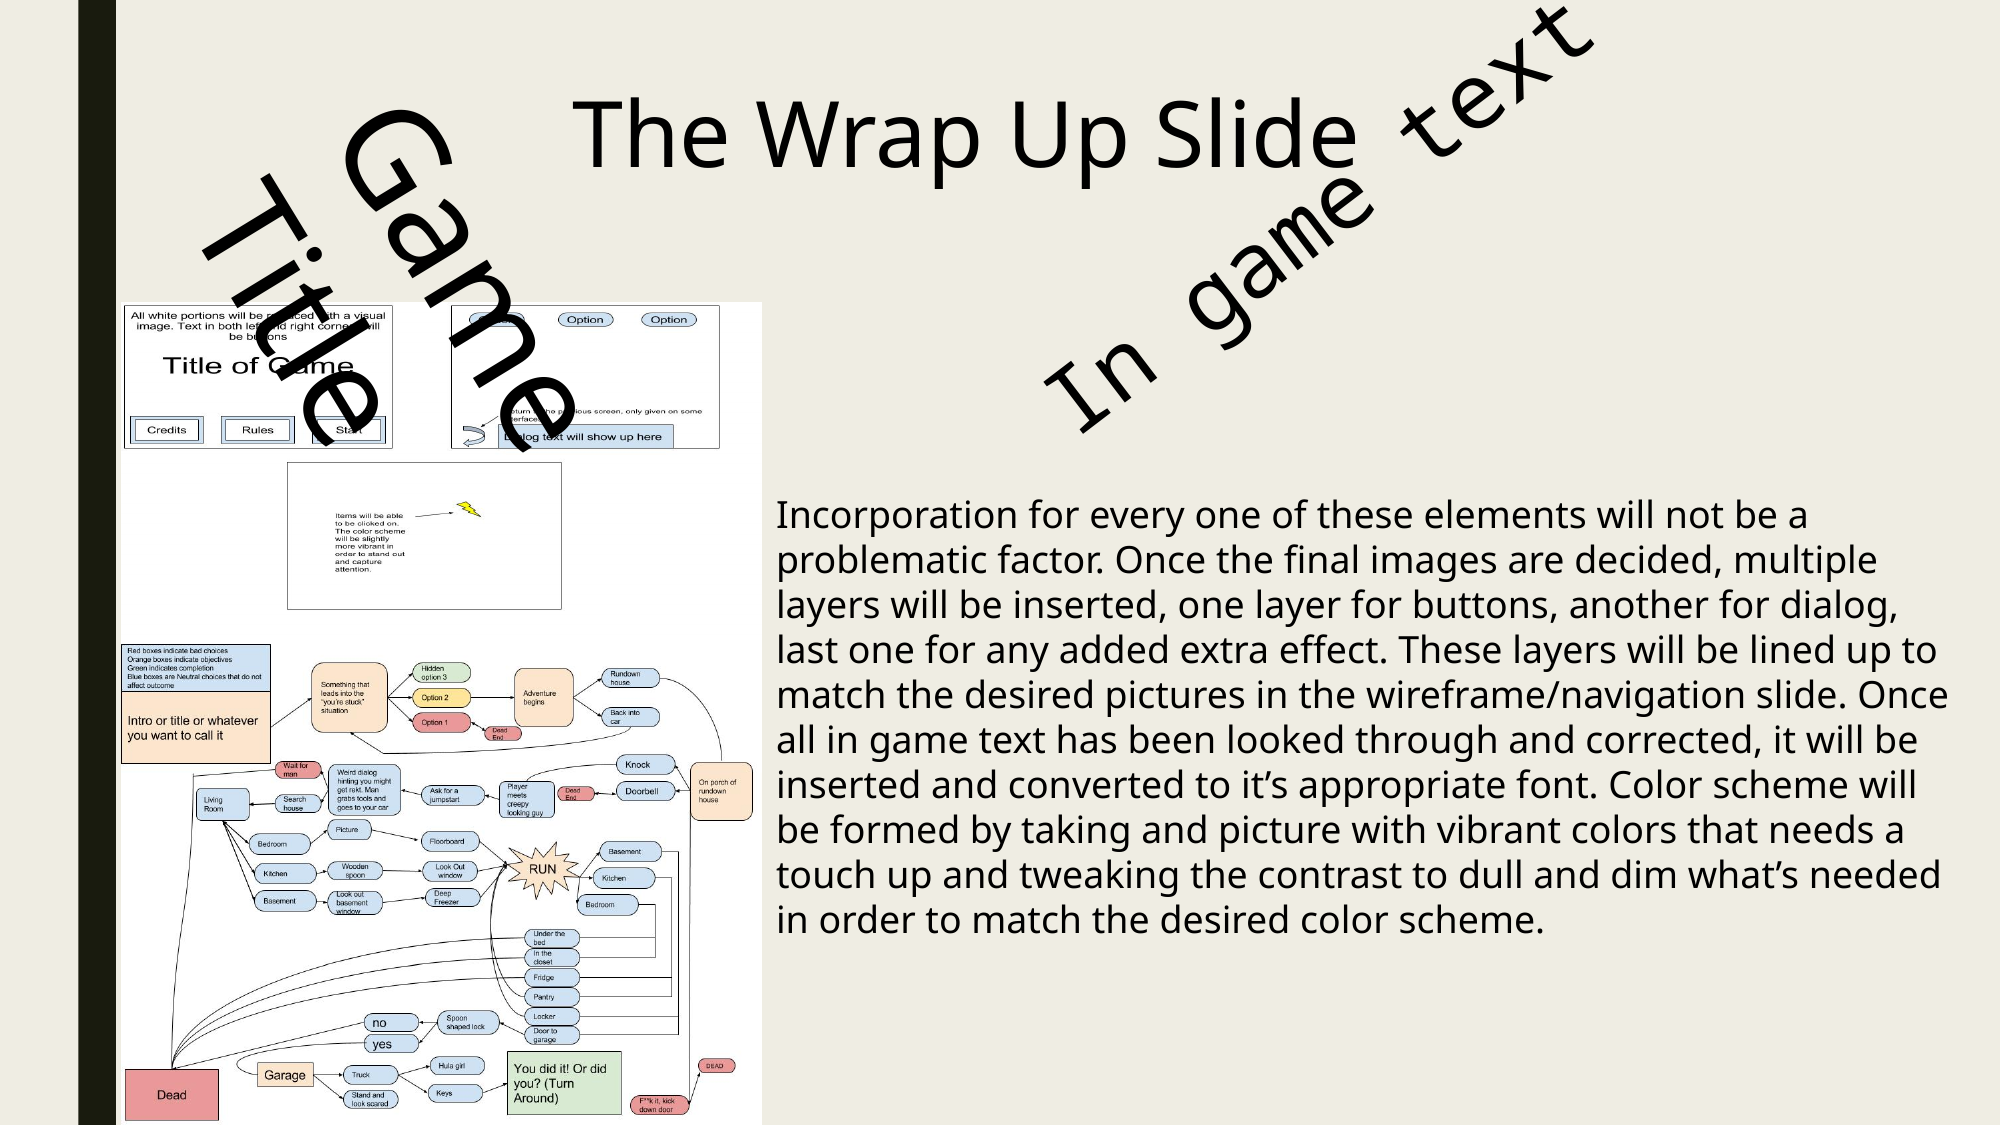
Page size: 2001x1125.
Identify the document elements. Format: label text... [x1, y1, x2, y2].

text_box The Wrap Up Slide [557, 68, 1376, 194]
text_box Game Title [148, 48, 597, 302]
text_box In game text [1004, 0, 1672, 470]
picture [121, 302, 762, 1125]
text_box Incorporation for every one of these elements will not be a problematic factor. Once the final images are decided, multiple layers will be inserted, one layer for buttons, another for dialog, last one for any added extra effect. These layers will be lined up to match the desired pictures in the wireframe/navigation slide. Once all in game text has been looked through and corrected, it will be inserted and converted to it’s appropriate font. Color scheme will be formed by taking and picture with vibrant colors that needs a touch up and tweaking the contrast to dull and dim what’s needed in order to match the desired color scheme. [762, 483, 1974, 994]
